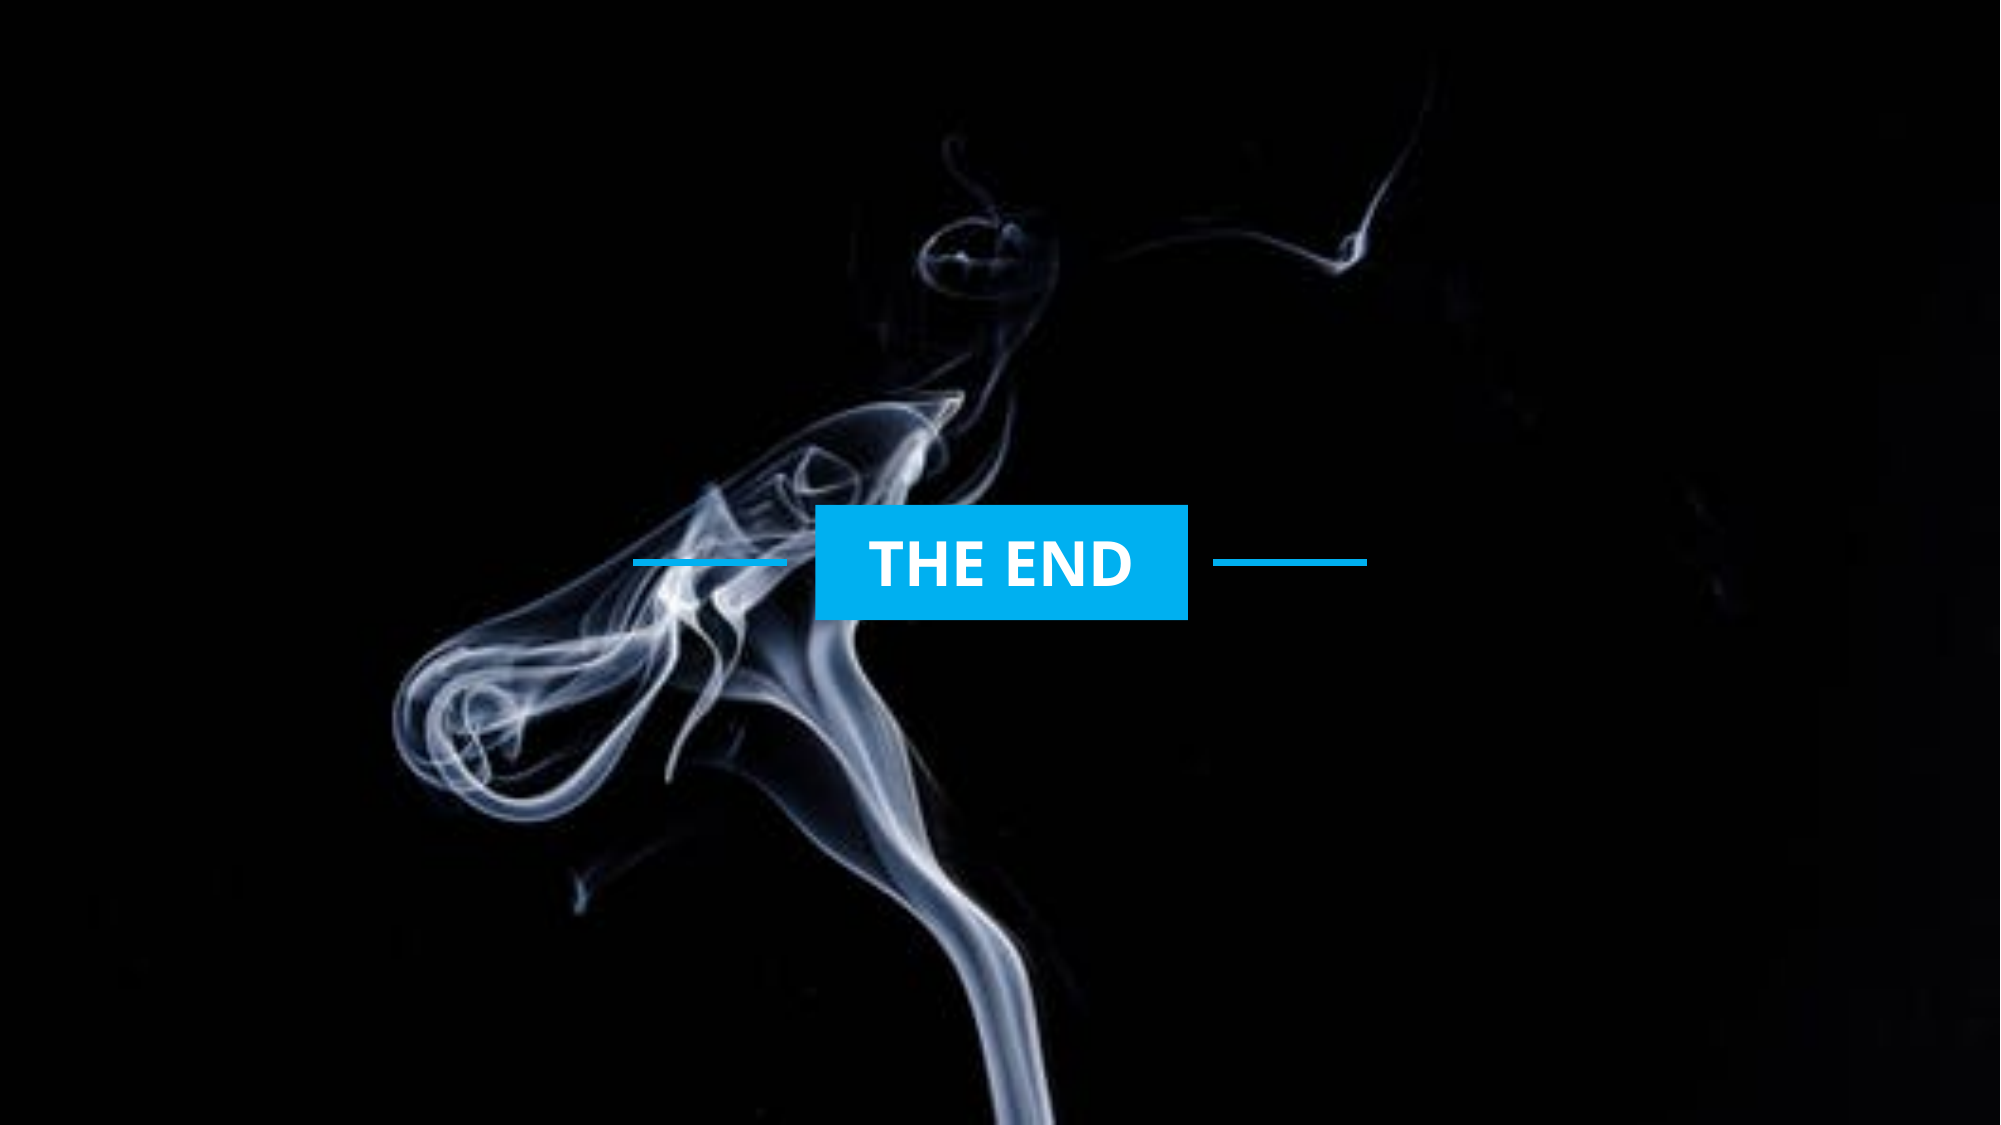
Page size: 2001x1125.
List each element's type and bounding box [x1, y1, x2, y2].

picture [0, 0, 2000, 1125]
text_box [632, 504, 1368, 621]
